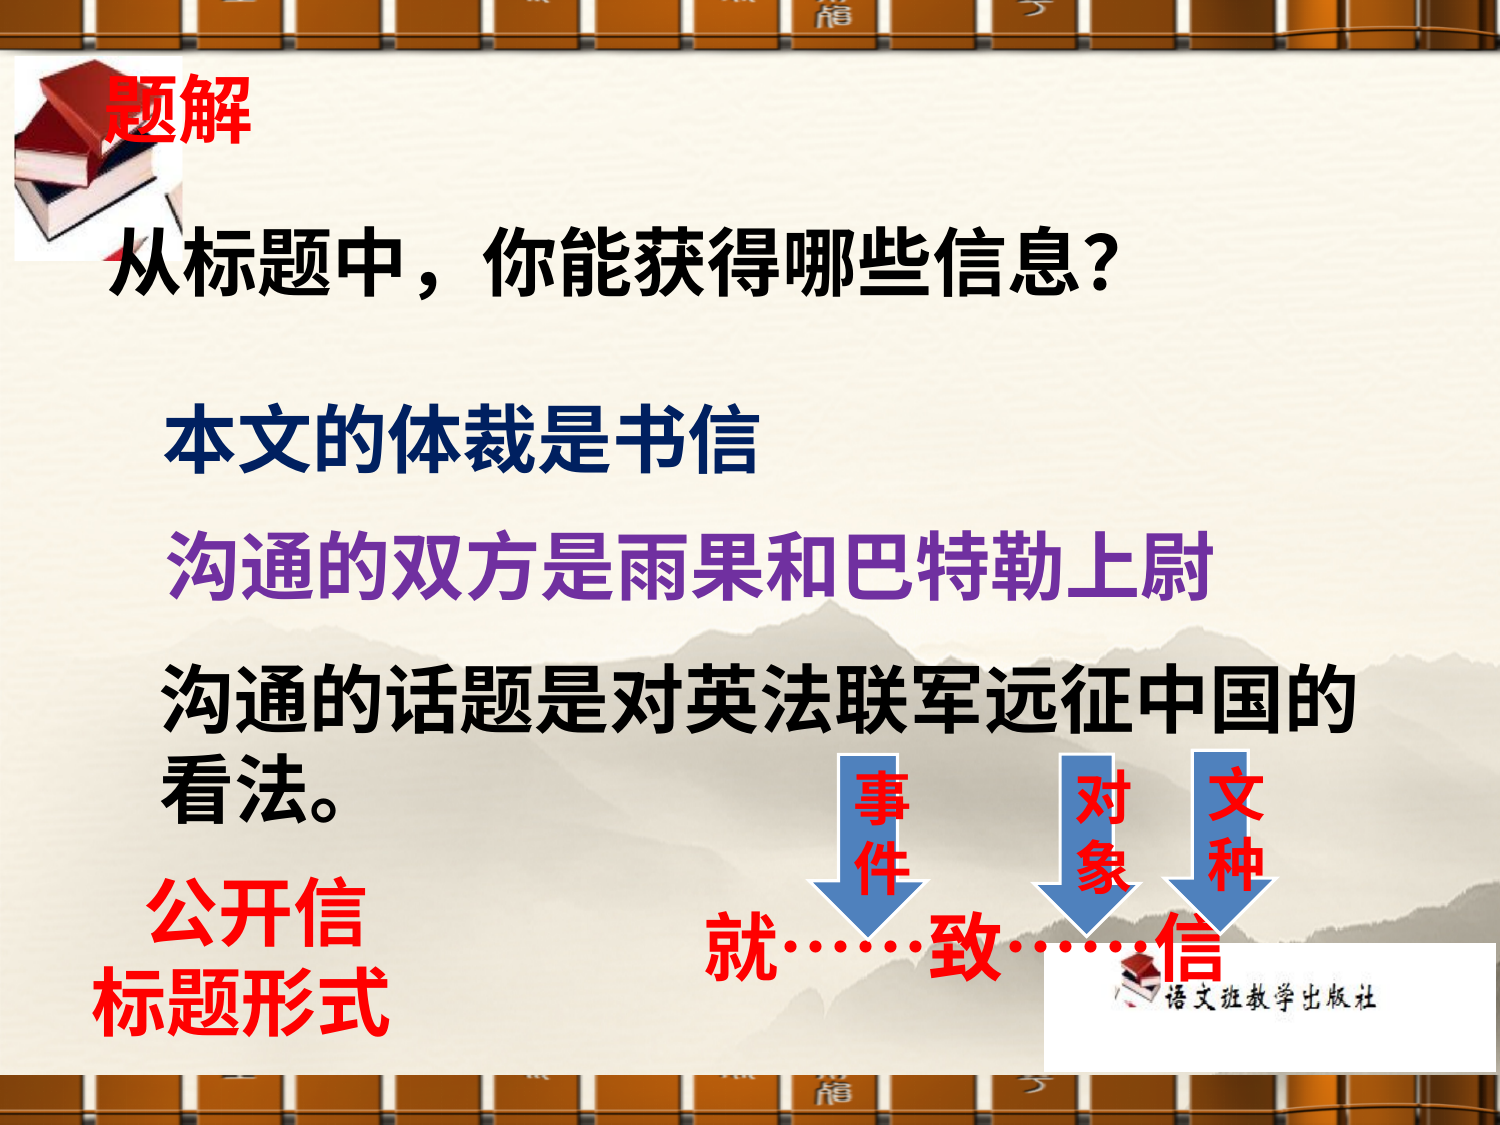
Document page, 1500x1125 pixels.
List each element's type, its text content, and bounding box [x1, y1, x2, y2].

text_box 沟通的双方是雨果和巴特勒上尉 [151, 512, 1333, 618]
text_box 文种 [1160, 748, 1281, 937]
text_box 沟通的话题是对英法联军远征中国的看法。 [144, 645, 1424, 840]
picture [0, 0, 1500, 1125]
text_box 事件 [805, 752, 931, 943]
text_box 就……致……信 [688, 893, 1307, 998]
text_box 公开信 标题形式 [76, 857, 455, 1053]
text_box 对象 [1029, 752, 1144, 939]
text_box 从标题中，你能获得哪些信息？ [92, 207, 1275, 313]
text_box 题解 [88, 54, 372, 160]
text_box 本文的体裁是书信 [147, 385, 857, 491]
